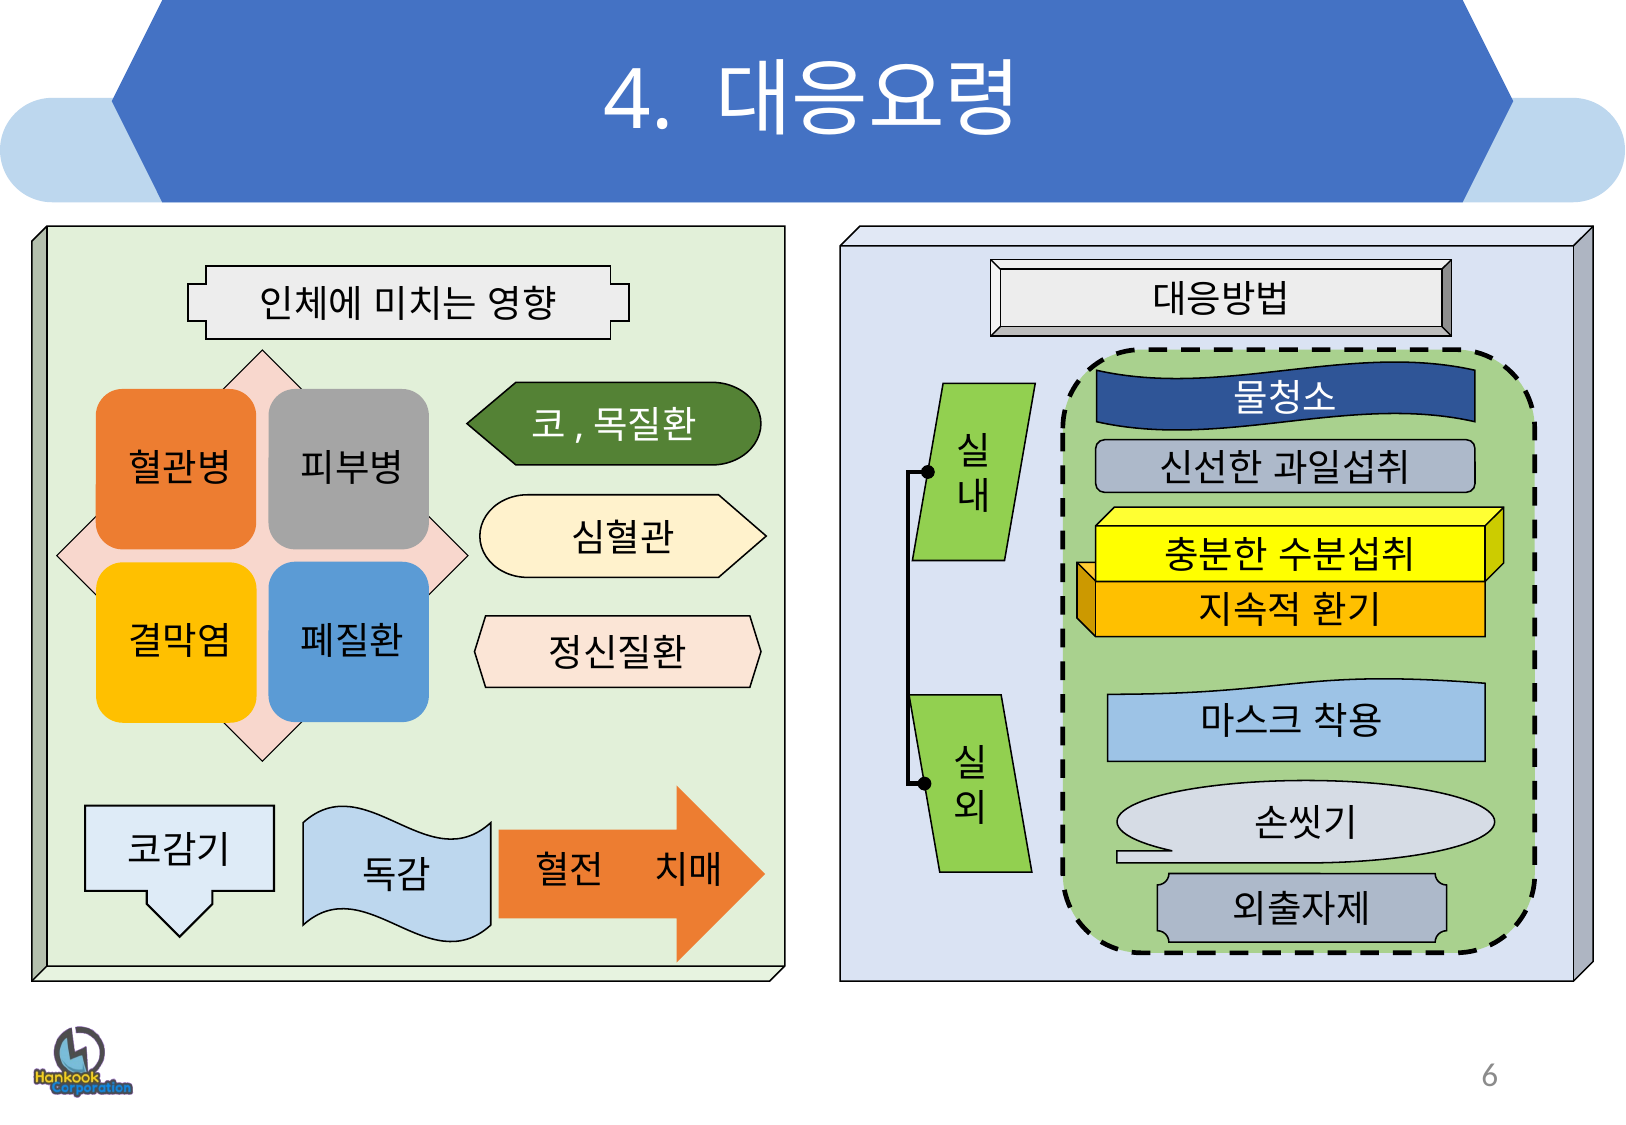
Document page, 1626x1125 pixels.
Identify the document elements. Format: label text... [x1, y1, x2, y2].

text_box 외출자제 [1156, 872, 1448, 944]
text_box 정신질환 [582, 614, 763, 689]
text_box 손씻기 [1115, 779, 1496, 864]
text_box [1106, 677, 1487, 763]
text_box 실내 [911, 487, 924, 562]
picture [24, 1022, 143, 1106]
text_box 실내 [928, 382, 1037, 562]
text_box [924, 471, 928, 784]
text_box 마스크 착용 [1185, 689, 1429, 749]
text_box 코감기 [84, 804, 276, 939]
title 4. 대응요령 [0, 0, 1625, 203]
text_box 코,목질환 [582, 381, 762, 466]
text_box 물청소 [1095, 361, 1476, 431]
text_box 신선한 과일섭취 [1094, 438, 1477, 494]
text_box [498, 776, 766, 966]
text_box 인체에 미치는 영향 [187, 265, 630, 340]
text_box 실외 [910, 693, 924, 777]
slide_number 6 [1147, 1042, 1514, 1103]
text_box 독감 [302, 805, 492, 943]
text_box [1061, 348, 1536, 954]
text_box 지속적 환기 [1075, 561, 1487, 638]
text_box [0, 349, 582, 762]
text_box 심혈관 [582, 493, 768, 579]
text_box 충분한 수분섭취 [1094, 506, 1505, 583]
text_box [30, 225, 786, 983]
text_box [839, 225, 1595, 983]
text_box 대응방법 [989, 258, 1453, 337]
text_box 실외 [924, 693, 1034, 874]
